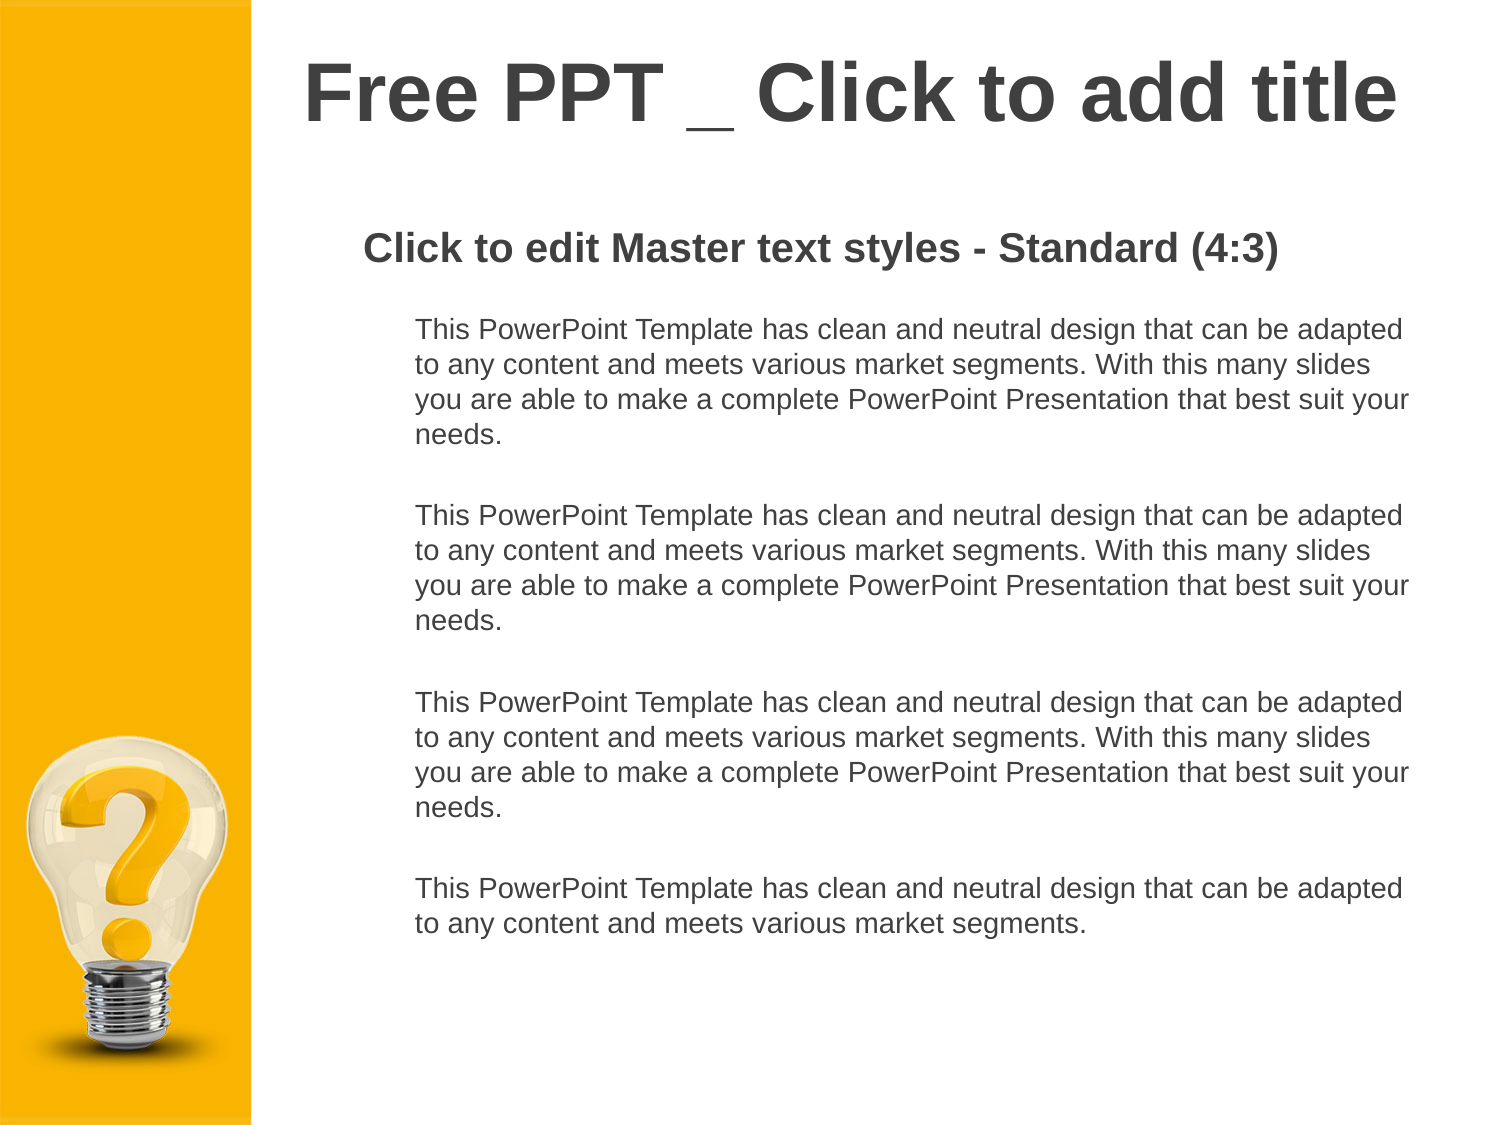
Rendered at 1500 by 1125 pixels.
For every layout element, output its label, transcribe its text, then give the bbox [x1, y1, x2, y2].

list This PowerPoint Template has clean and neutral design that can be adapted to any content and meets various market segments. With this many slides you are able to make a complete PowerPoint Presentation that best suit your needs. This PowerPoint Template has clean and neutral design that can be adapted to any content and meets various market segments. With this many slides you are able to make a complete PowerPoint Presentation that best suit your needs. This PowerPoint Template has clean and neutral design that can be adapted to any content and meets various market segments. With this many slides you are able to make a complete PowerPoint Presentation that best suit your needs. This PowerPoint Template has clean and neutral design that can be adapted to any content and meets various market segments. [350, 302, 1427, 984]
picture [0, 0, 1500, 1125]
title Free PPT _ Click to add title [265, 0, 1500, 176]
list Click to edit Master text styles - Standard (4:3) [348, 208, 1425, 284]
